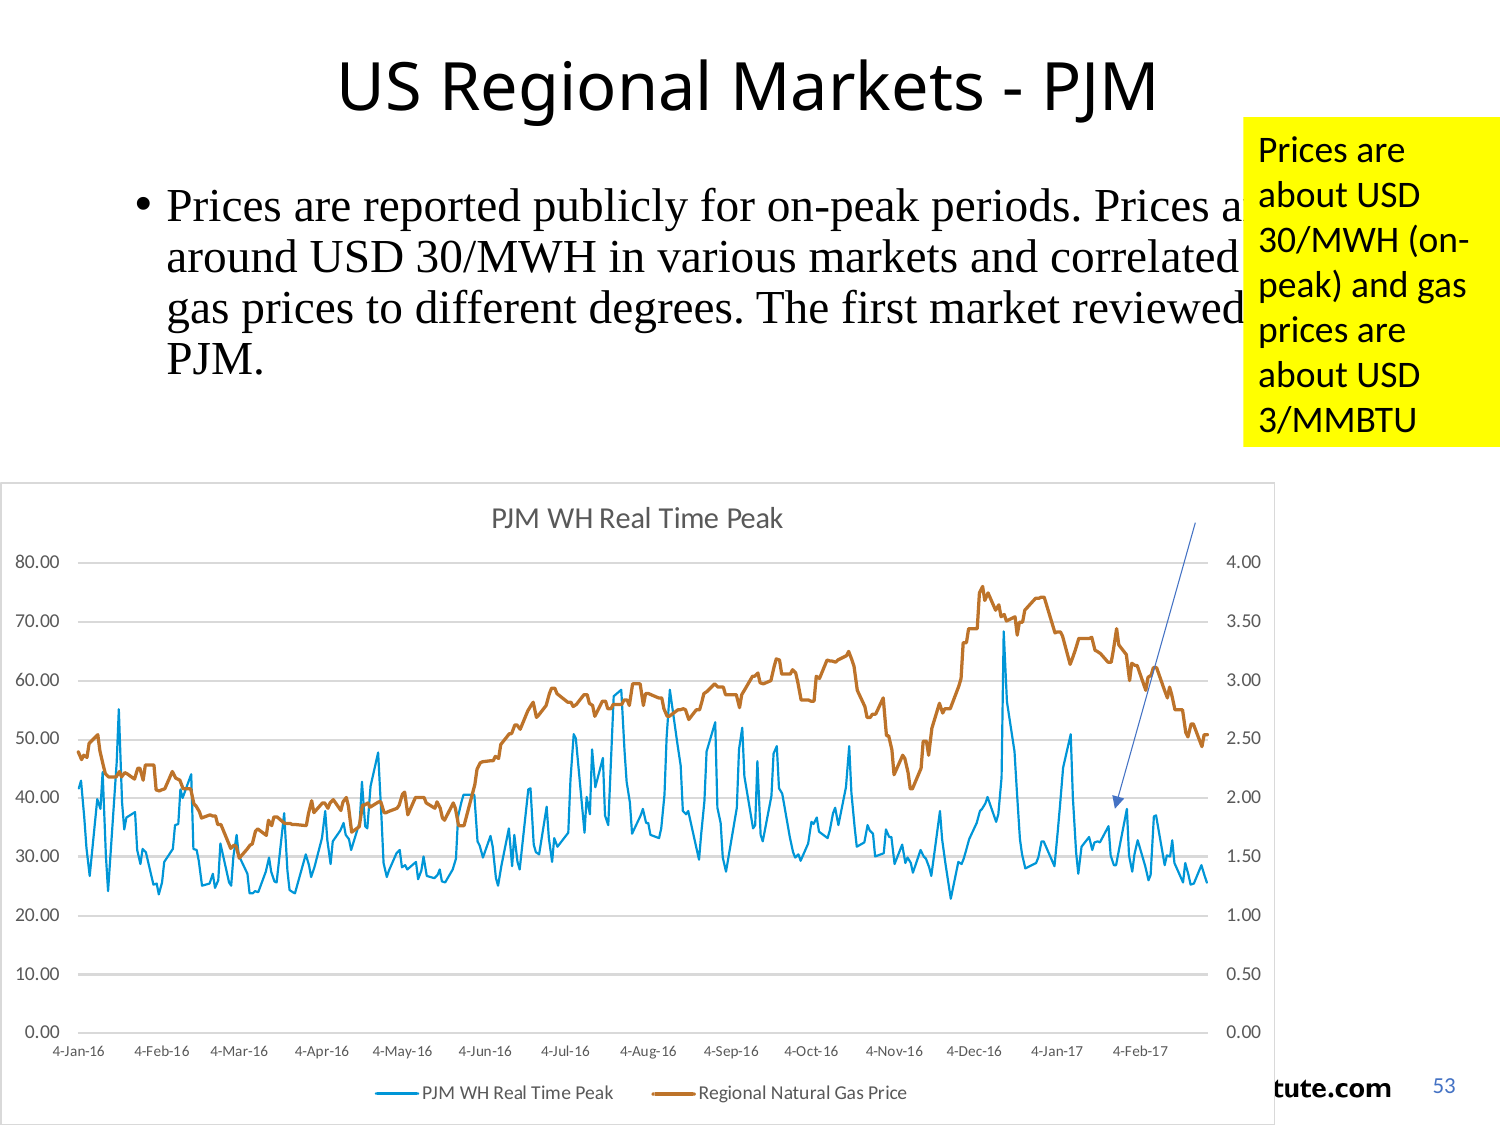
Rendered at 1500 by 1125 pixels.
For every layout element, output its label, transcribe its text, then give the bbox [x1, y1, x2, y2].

title US Regional Markets - PJM [120, 32, 1378, 146]
list Prices are reported publicly for on-peak periods. Prices are around USD 30/MWH in various markets and correlated to gas prices to different degrees. The first market reviewed is PJM. [120, 173, 1243, 395]
text_box Prices are about USD 30/MWH (on-peak) and gas prices are about USD 3/MMBTU [1243, 117, 1500, 447]
picture [0, 481, 1399, 1125]
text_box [1114, 522, 1196, 809]
slide_number 53 [1399, 1063, 1490, 1108]
